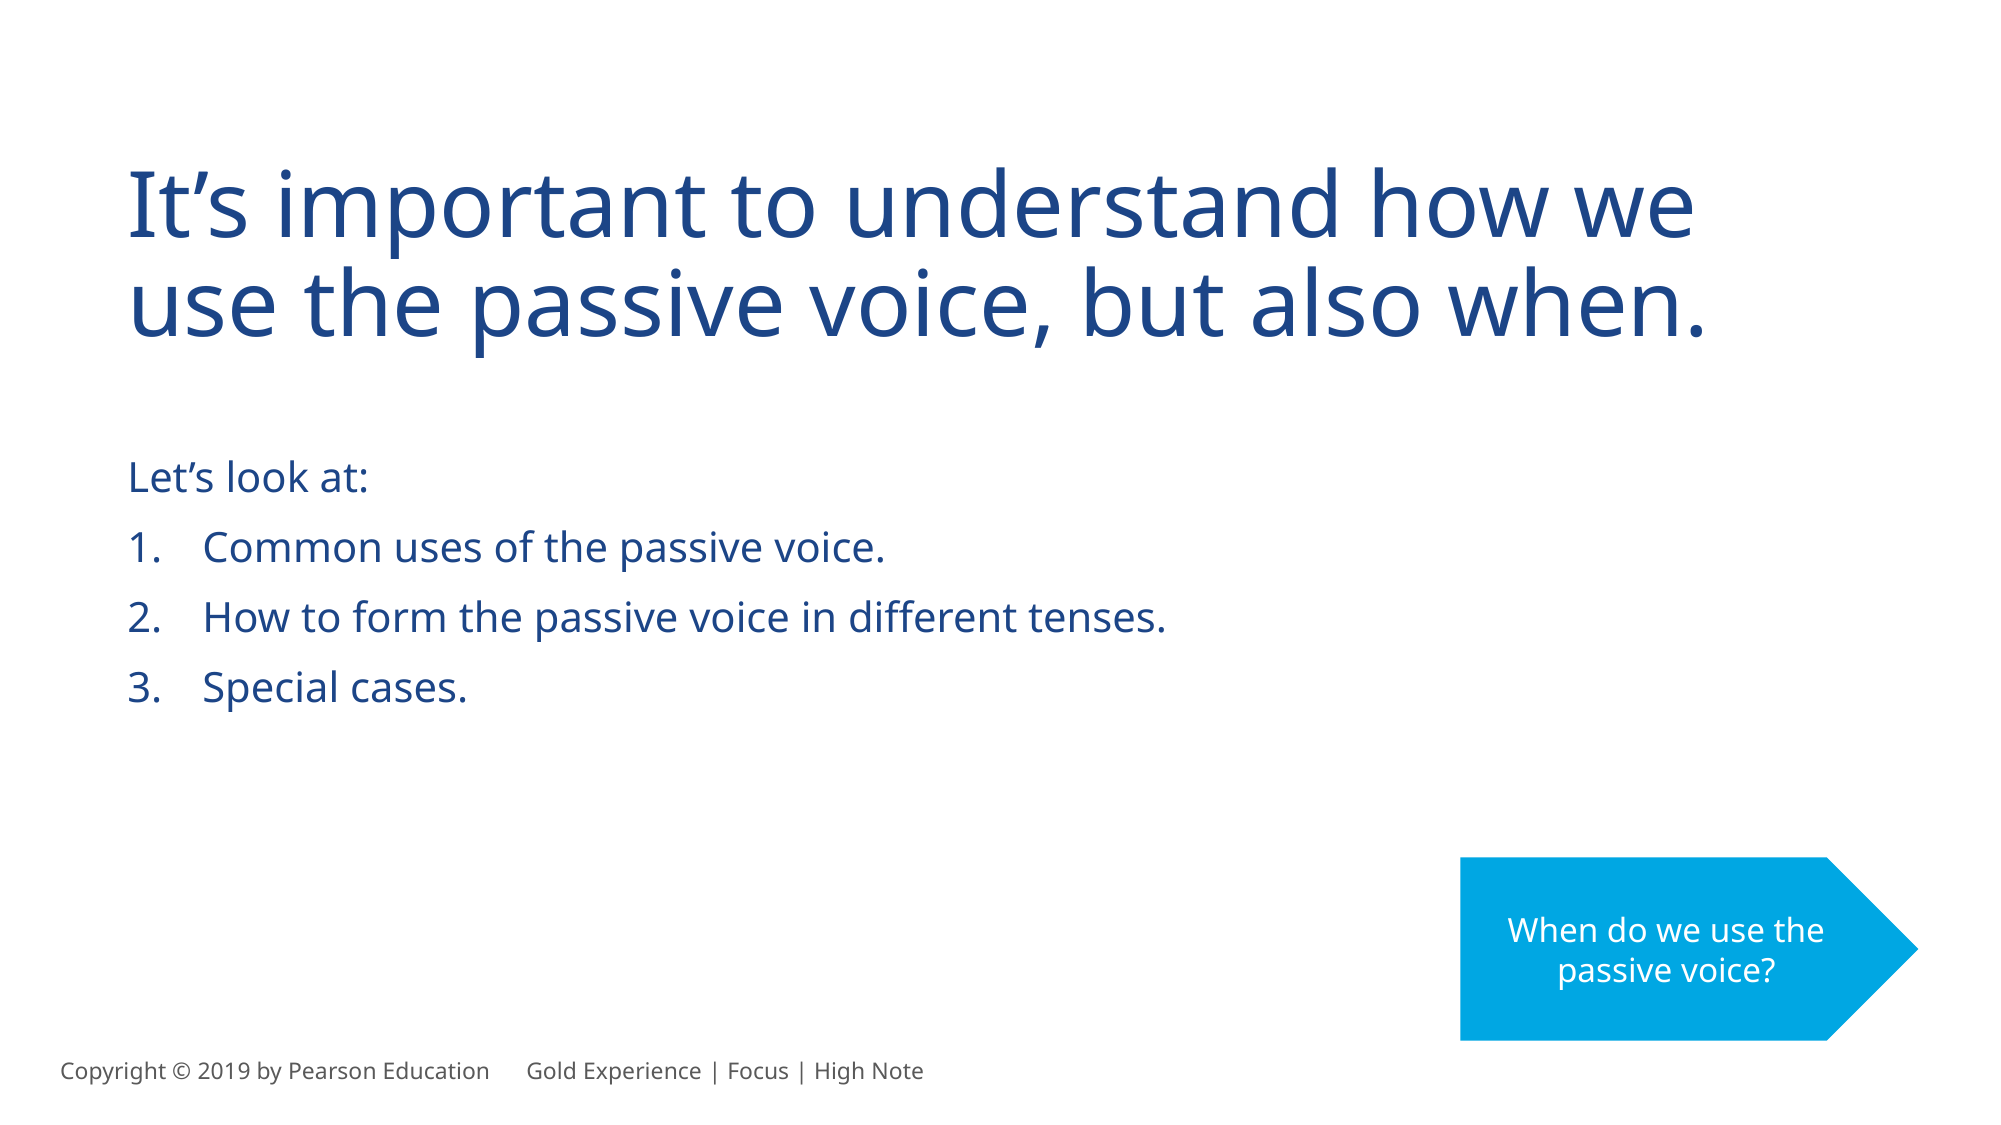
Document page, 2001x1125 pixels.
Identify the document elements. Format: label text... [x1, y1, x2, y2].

list Let’s look at: Common uses of the passive voice. How to form the passive voice in different tenses. Special cases. [112, 449, 1763, 822]
text_box When do we use the passive voice? [1460, 857, 1919, 1041]
footer Copyright © 2019 by Pearson Education Gold Experience | Focus | High Note [45, 1040, 1084, 1101]
title It’s important to understand how we use the passive voice, but also when. [112, 125, 1763, 390]
